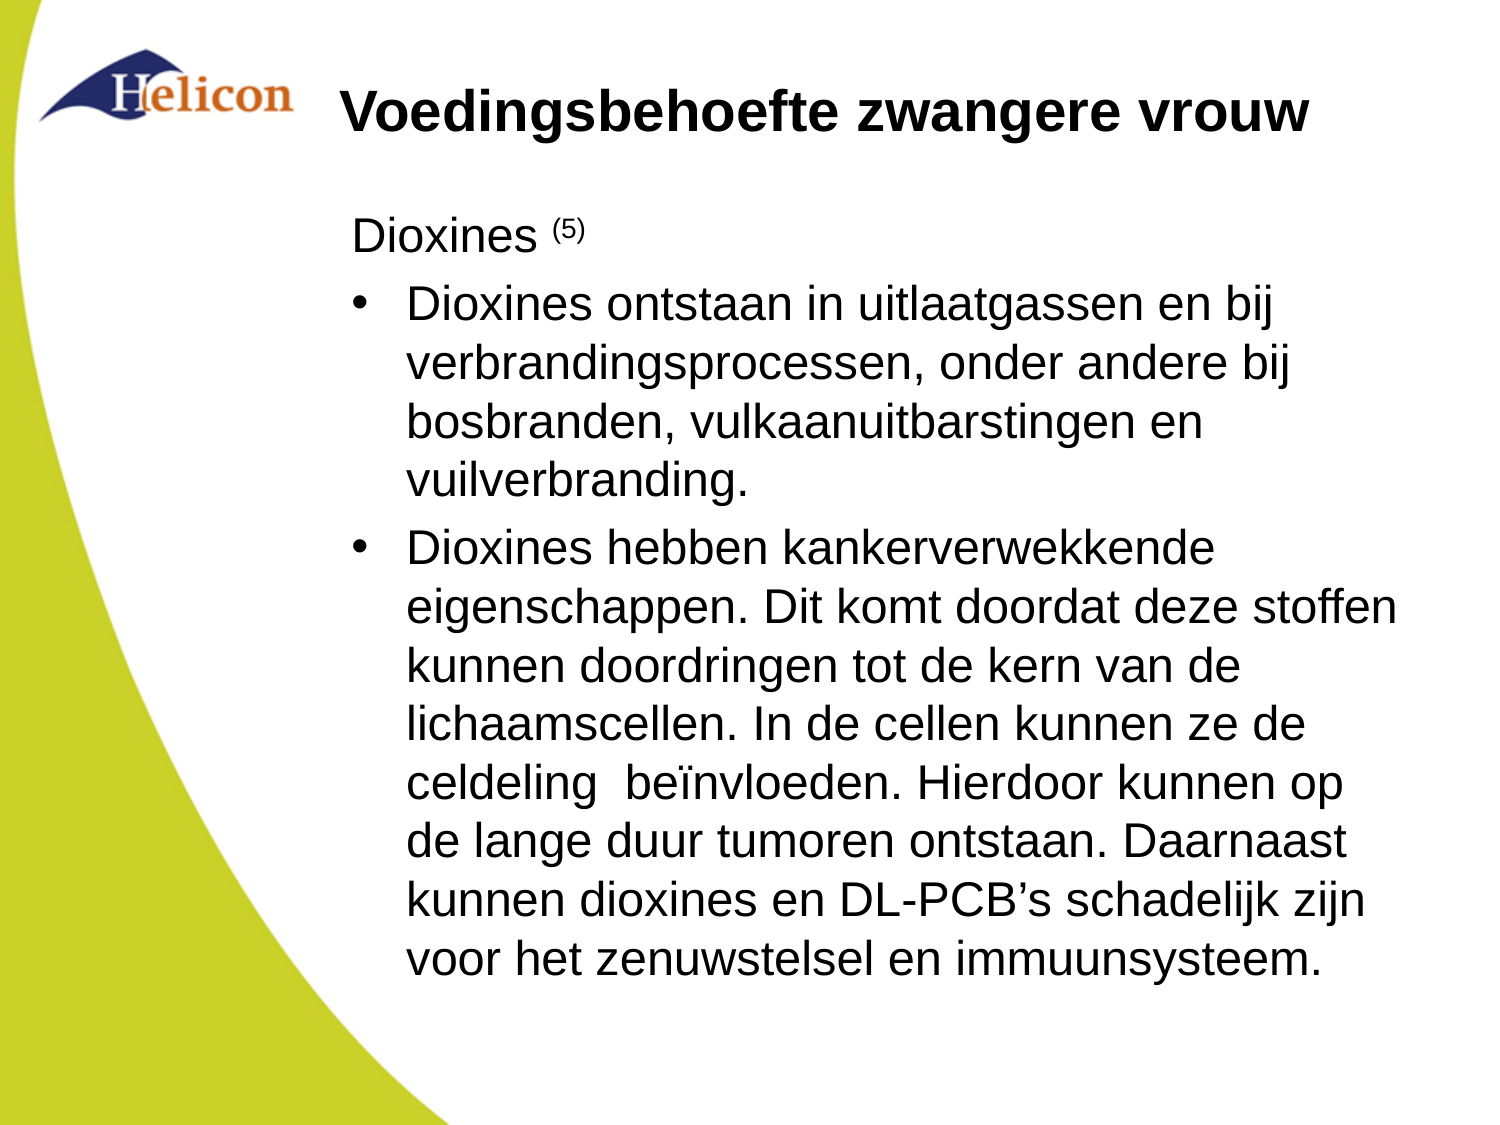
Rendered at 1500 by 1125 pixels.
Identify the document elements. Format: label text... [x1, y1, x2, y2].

title Voedingsbehoefte zwangere vrouw [324, 54, 1415, 161]
picture [0, 0, 1500, 1125]
list Dioxines (5) Dioxines ontstaan in uitlaatgassen en bij verbrandingsprocessen, onder andere bij bosbranden, vulkaanuitbarstingen en vuilverbranding. Dioxines hebben kankerverwekkende eigenschappen. Dit komt doordat deze stoffen kunnen doordringen tot de kern van de lichaamscellen. In de cellen kunnen ze de celdeling beïnvloeden. Hierdoor kunnen op de lange duur tumoren ontstaan. Daarnaast kunnen dioxines en DL-PCB’s schadelijk zijn voor het zenuwstelsel en immuunsysteem. [336, 196, 1425, 1005]
